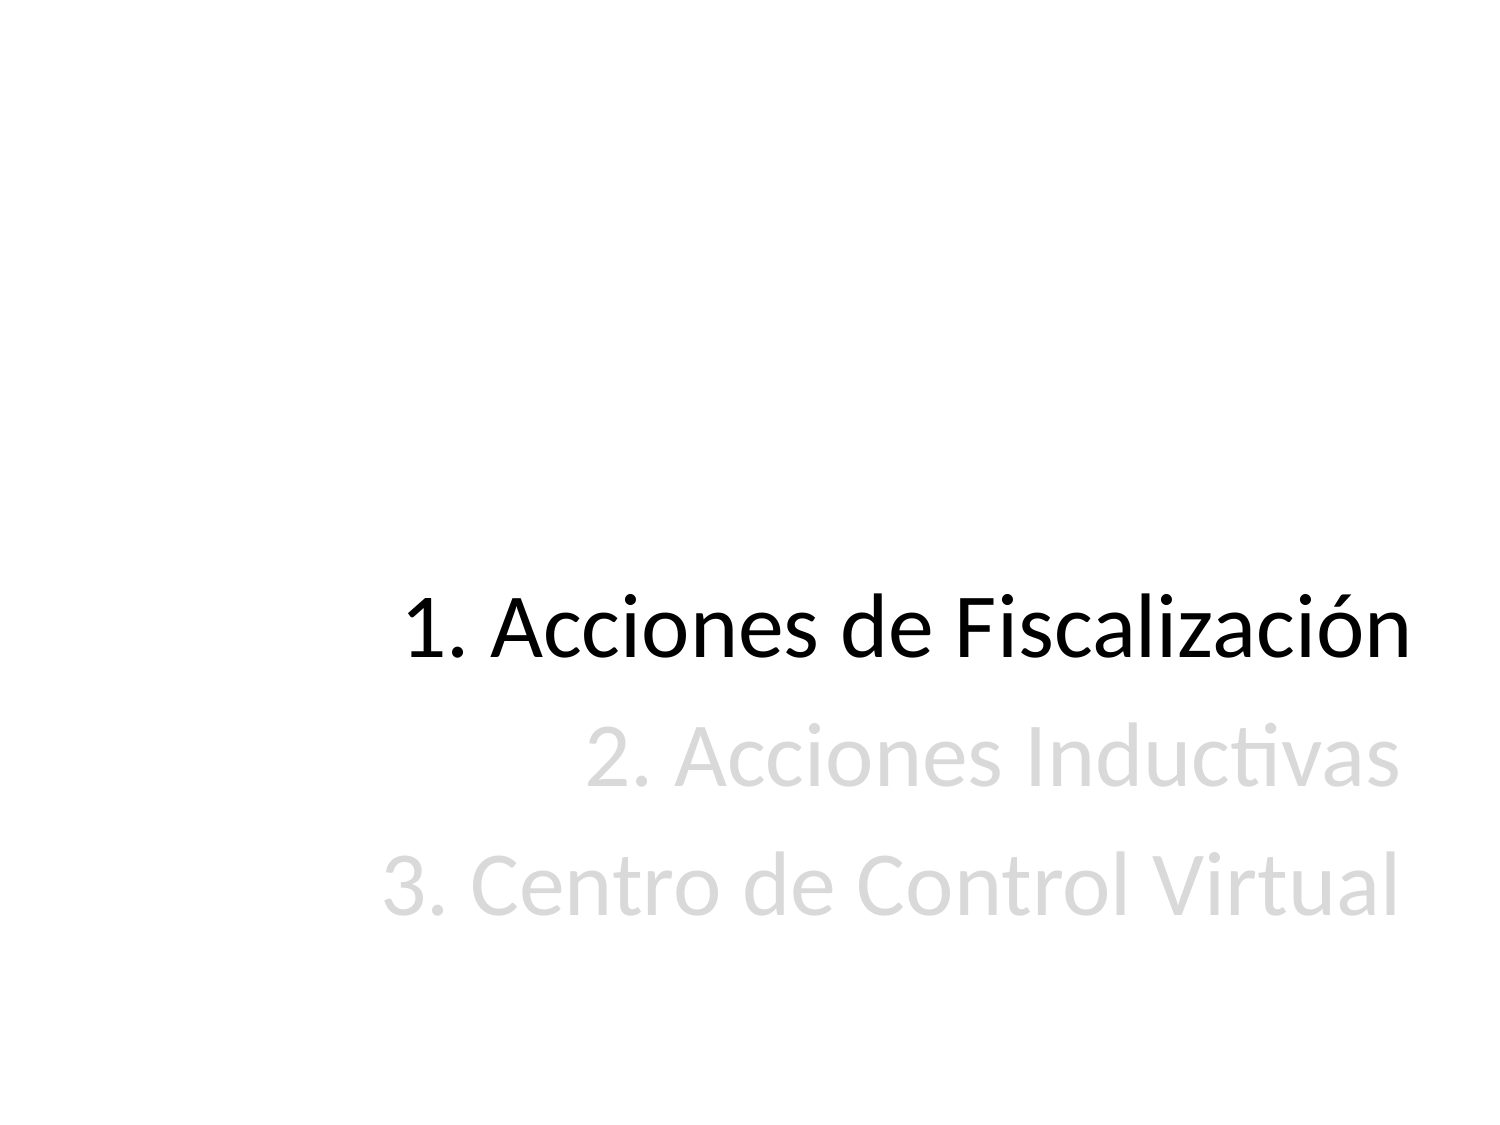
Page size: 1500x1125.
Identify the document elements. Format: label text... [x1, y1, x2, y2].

text_box 1. Acciones de Fiscalización [339, 527, 1430, 715]
text_box 3. Centro de Control Virtual [309, 785, 1418, 973]
title 2. Acciones Inductivas [309, 656, 1418, 785]
